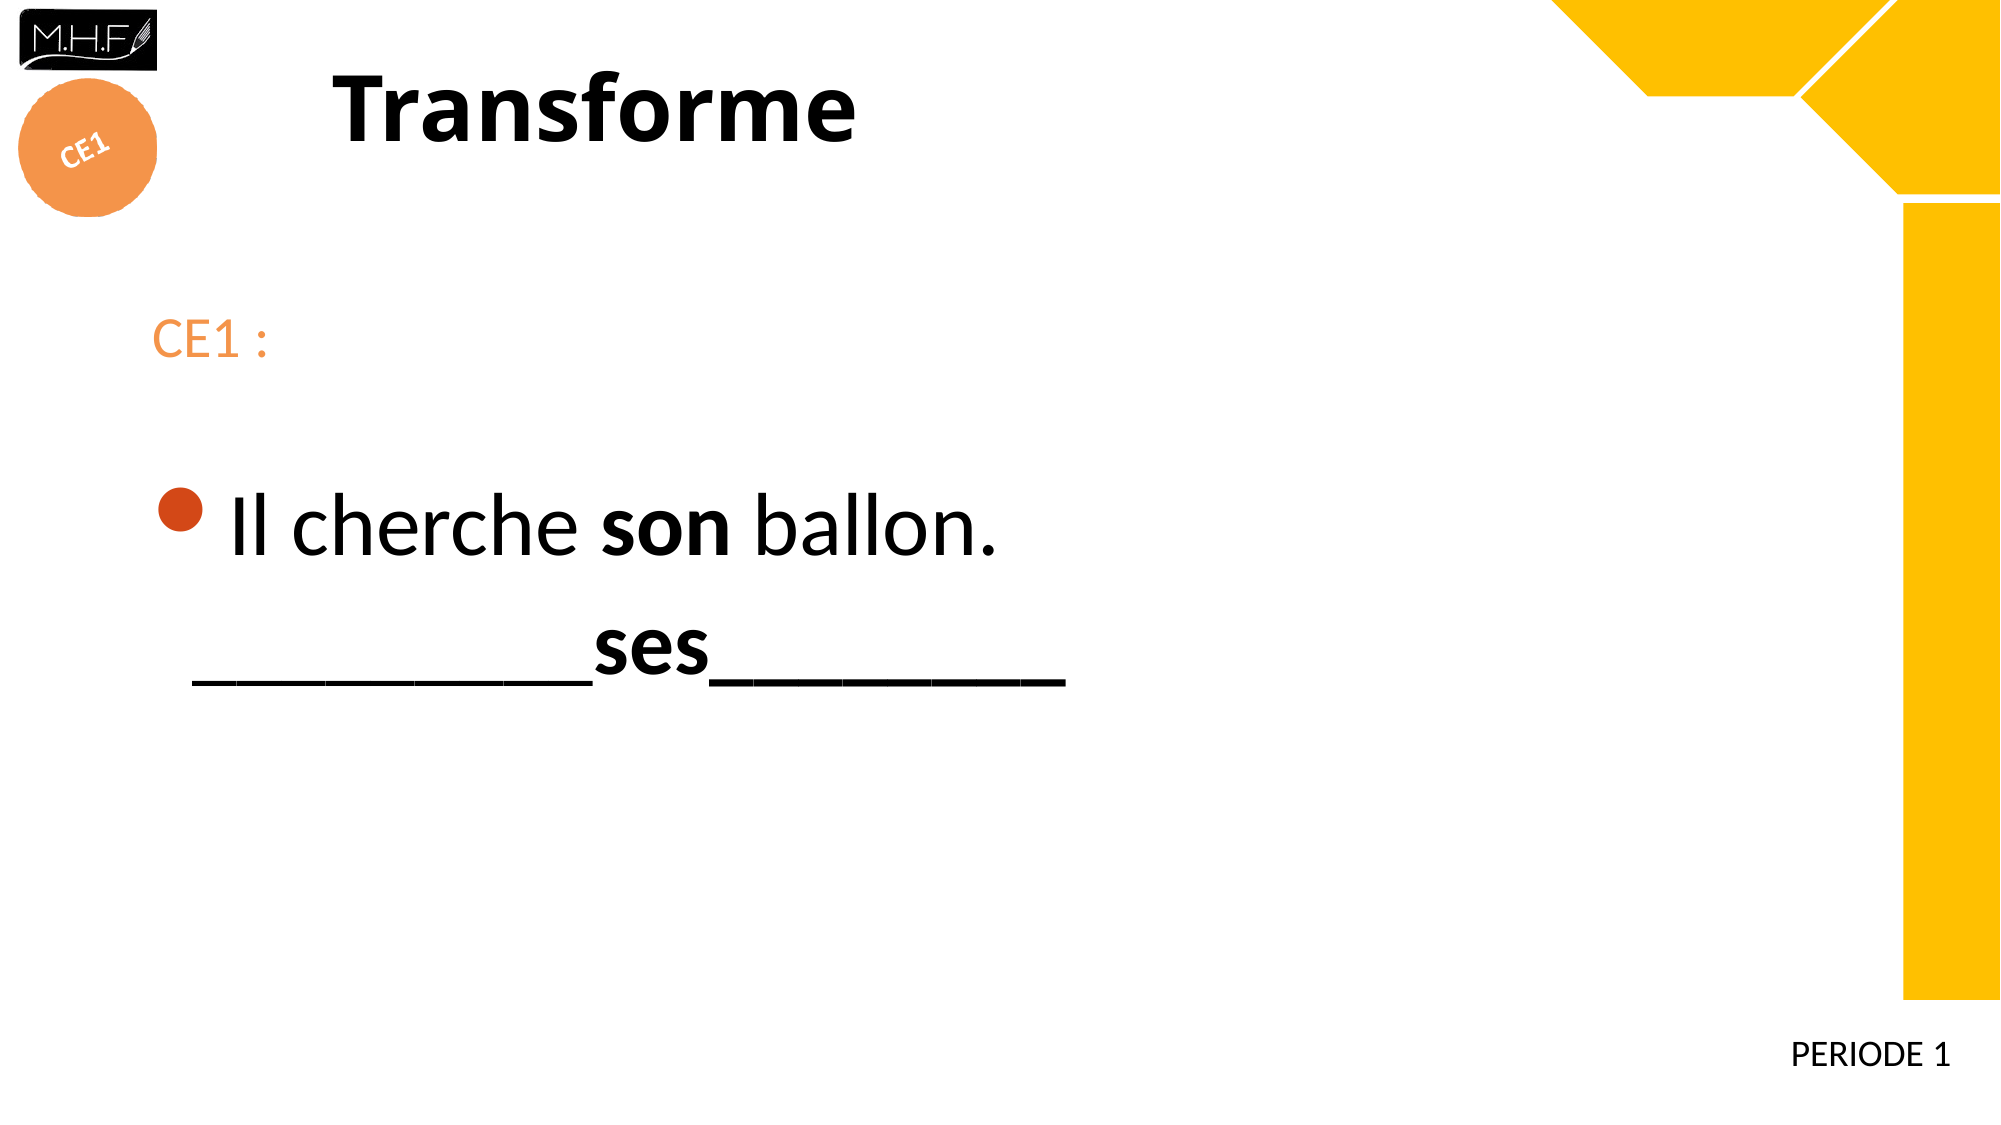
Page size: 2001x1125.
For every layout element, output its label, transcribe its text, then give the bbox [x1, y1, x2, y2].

text_box PERIODE 1 [1362, 1021, 1967, 1082]
text_box [1902, 202, 2000, 1001]
text_box [1549, 0, 1892, 98]
picture [18, 78, 157, 218]
text_box [1799, 0, 2000, 196]
picture [16, 7, 157, 74]
title Transforme [316, 3, 1863, 221]
list CE1 : Il cherche son ballon. _________ses________ [137, 299, 1863, 1048]
